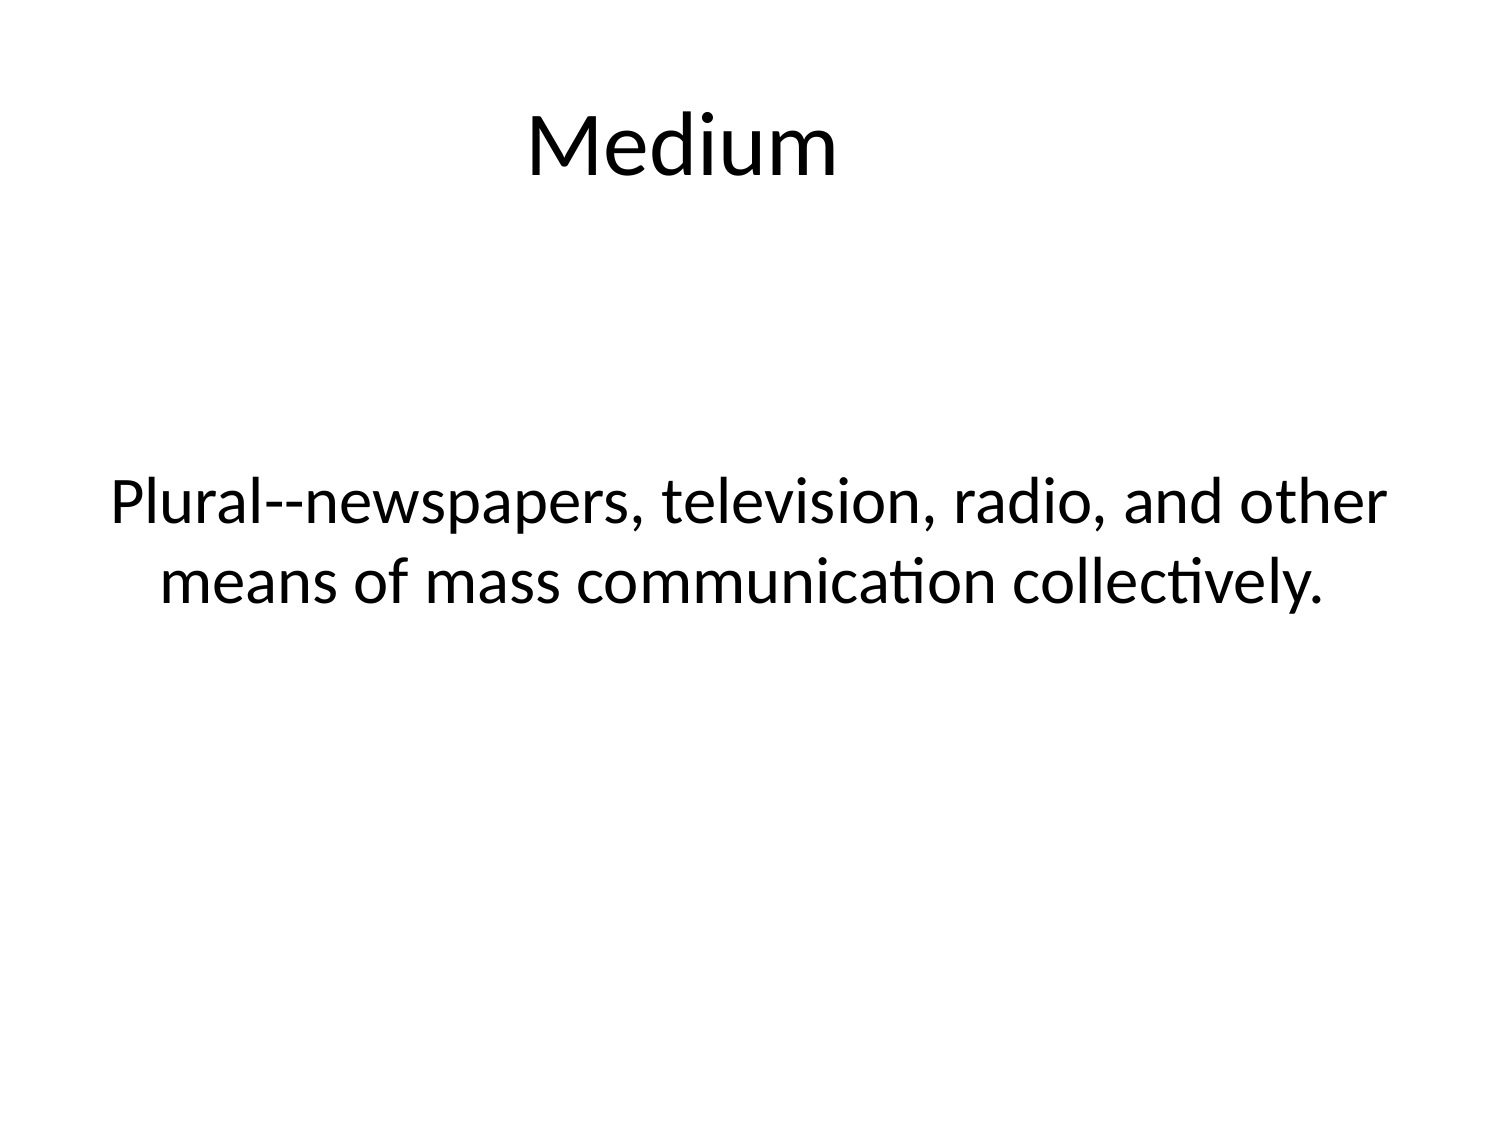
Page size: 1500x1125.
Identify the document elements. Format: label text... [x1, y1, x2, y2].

list Plural--newspapers, television, radio, and other means of mass communication collectively. [75, 262, 1425, 1005]
title Medium [75, 45, 1425, 233]
